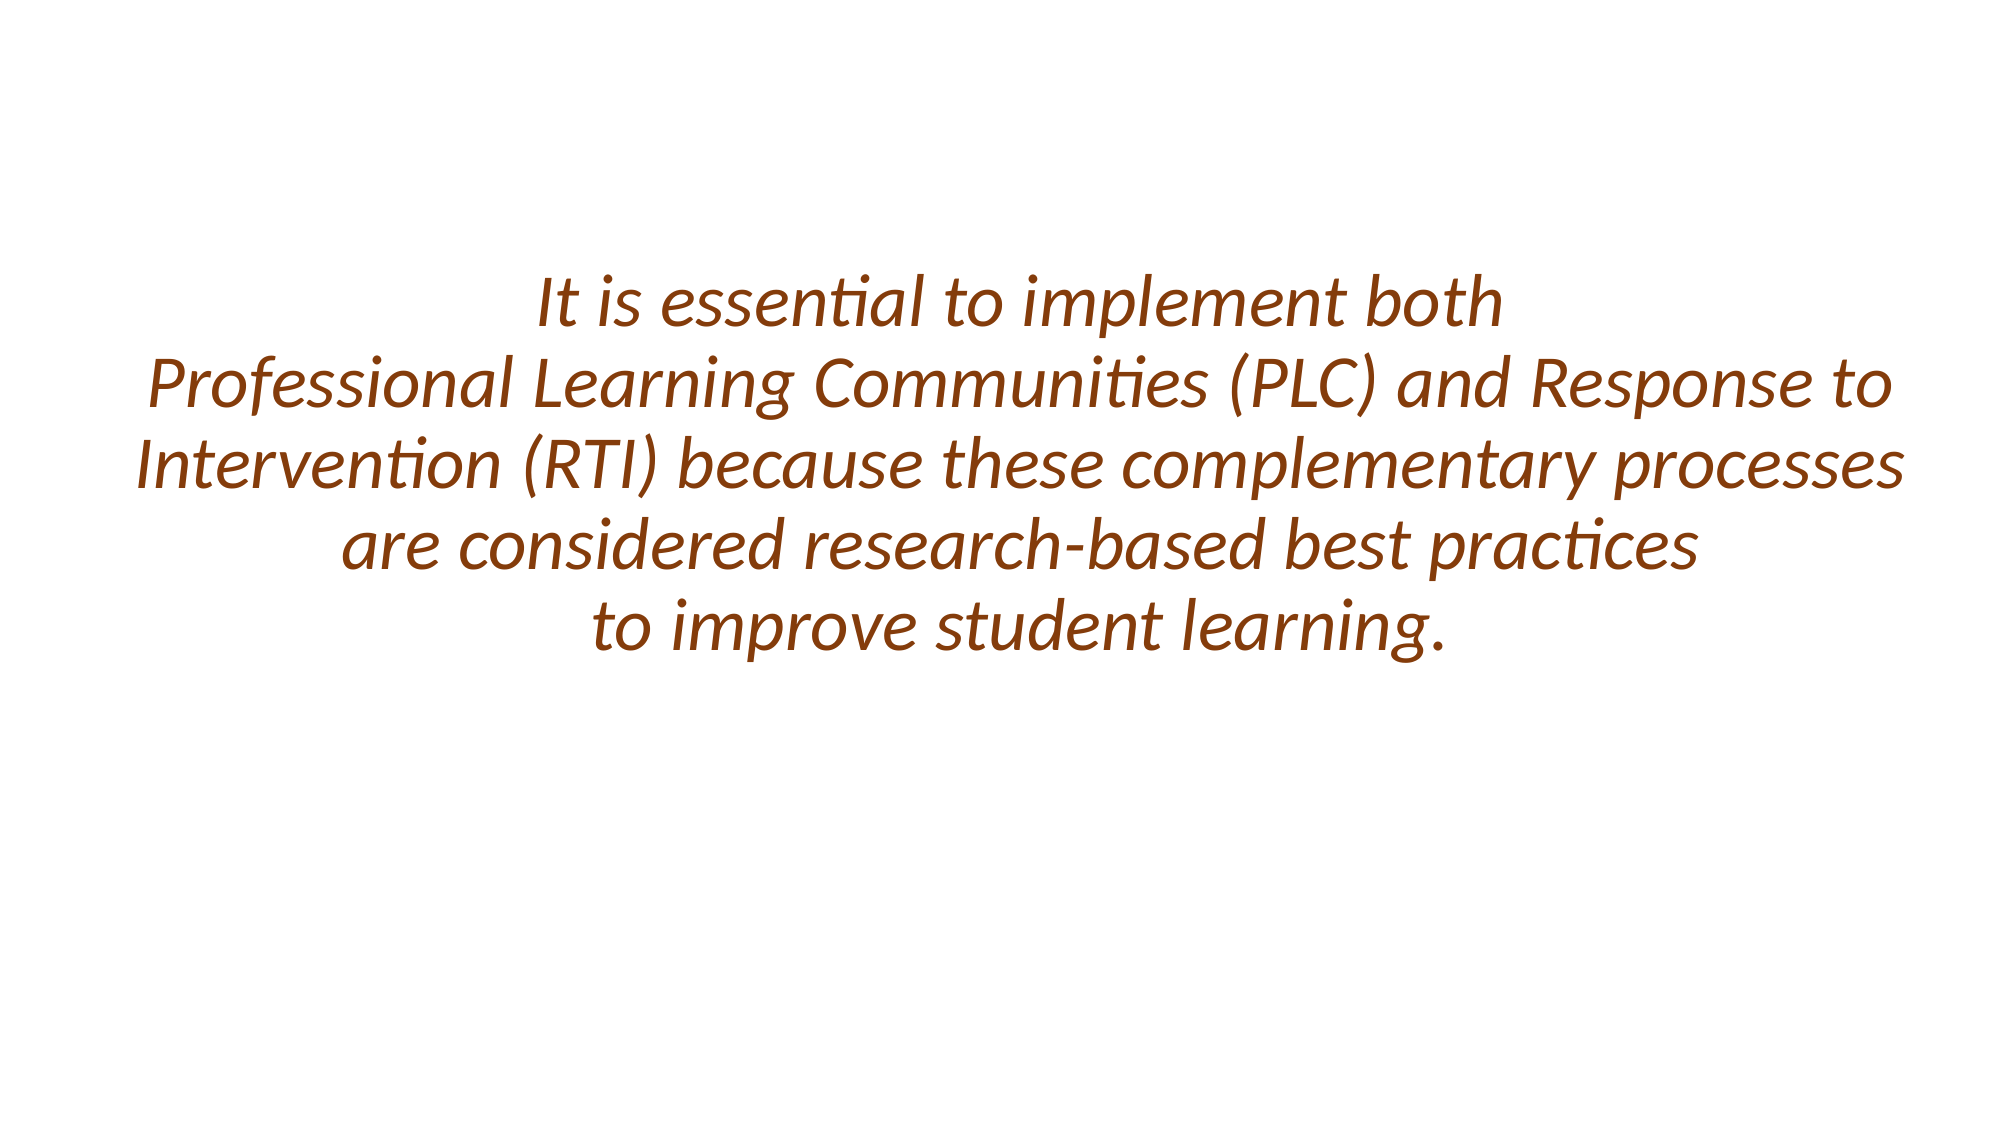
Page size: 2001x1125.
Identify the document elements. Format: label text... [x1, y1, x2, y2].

list It is essential to implement both Professional Learning Communities (PLC) and Response to Intervention (RTI) because these complementary processes are considered research-based best practices to improve student learning. [115, 254, 1927, 1060]
